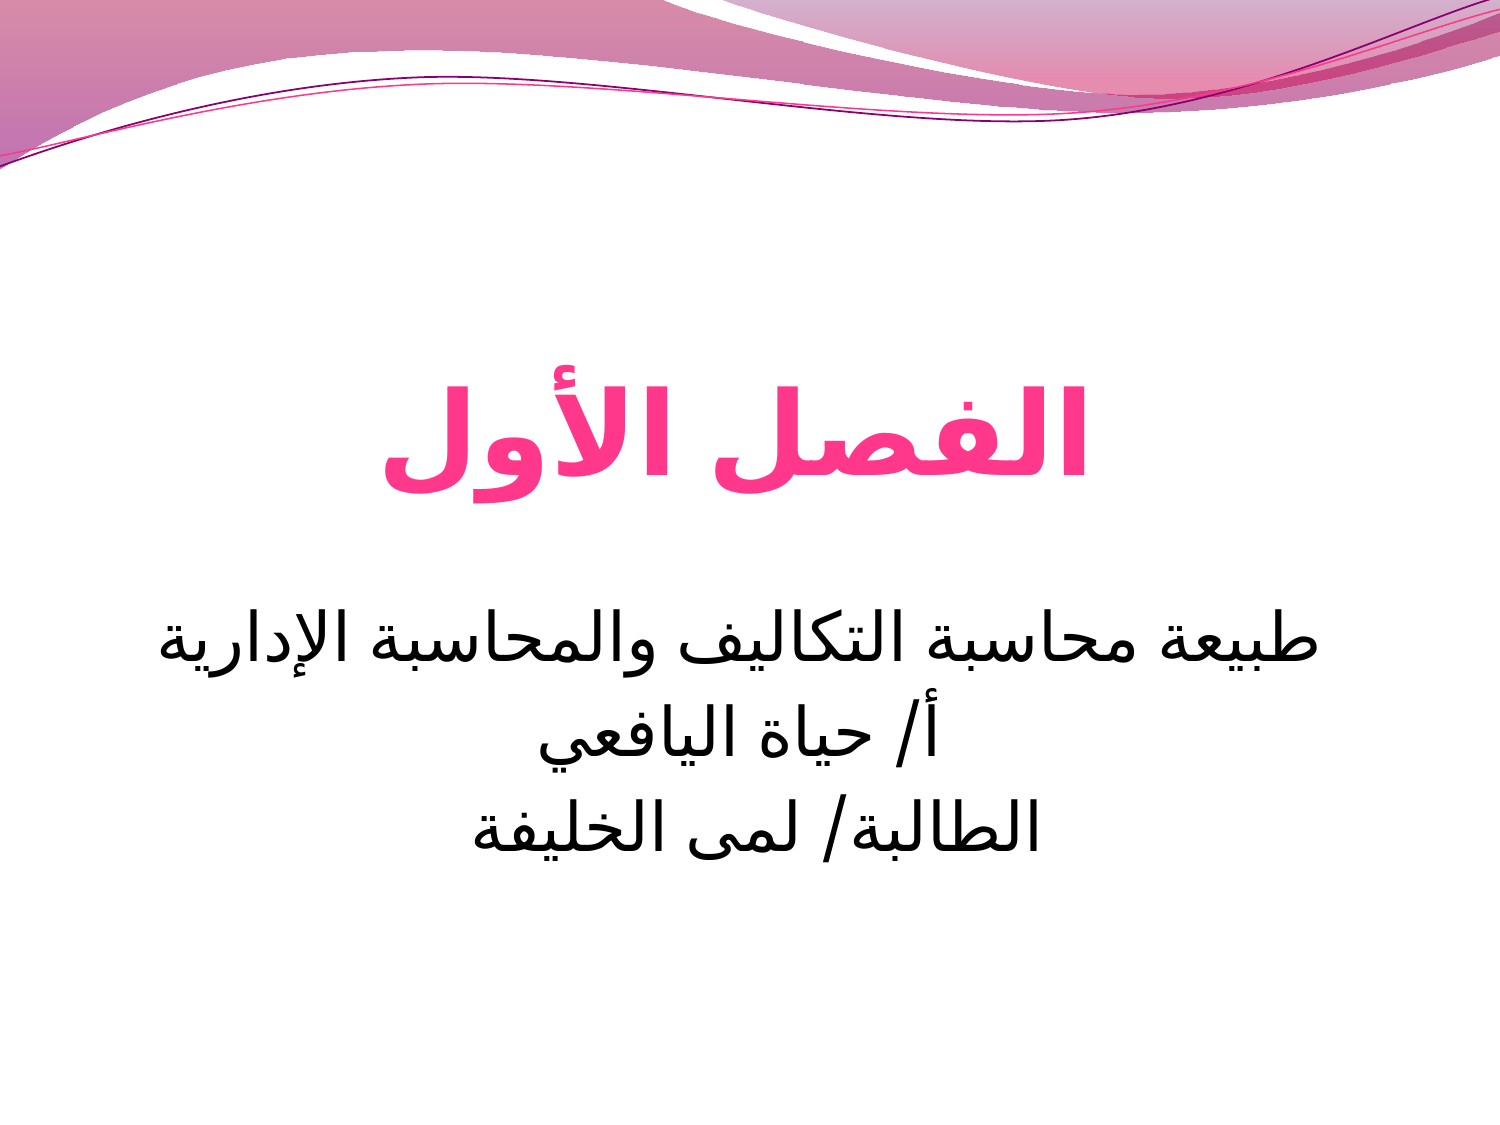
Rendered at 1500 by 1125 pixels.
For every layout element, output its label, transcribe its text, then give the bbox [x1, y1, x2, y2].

title الفصل الأول [93, 199, 1382, 500]
subtitle طبيعة محاسبة التكاليف والمحاسبة الإدارية أ/ حياة اليافعي الطالبة/ لمى الخليفة [93, 585, 1383, 874]
